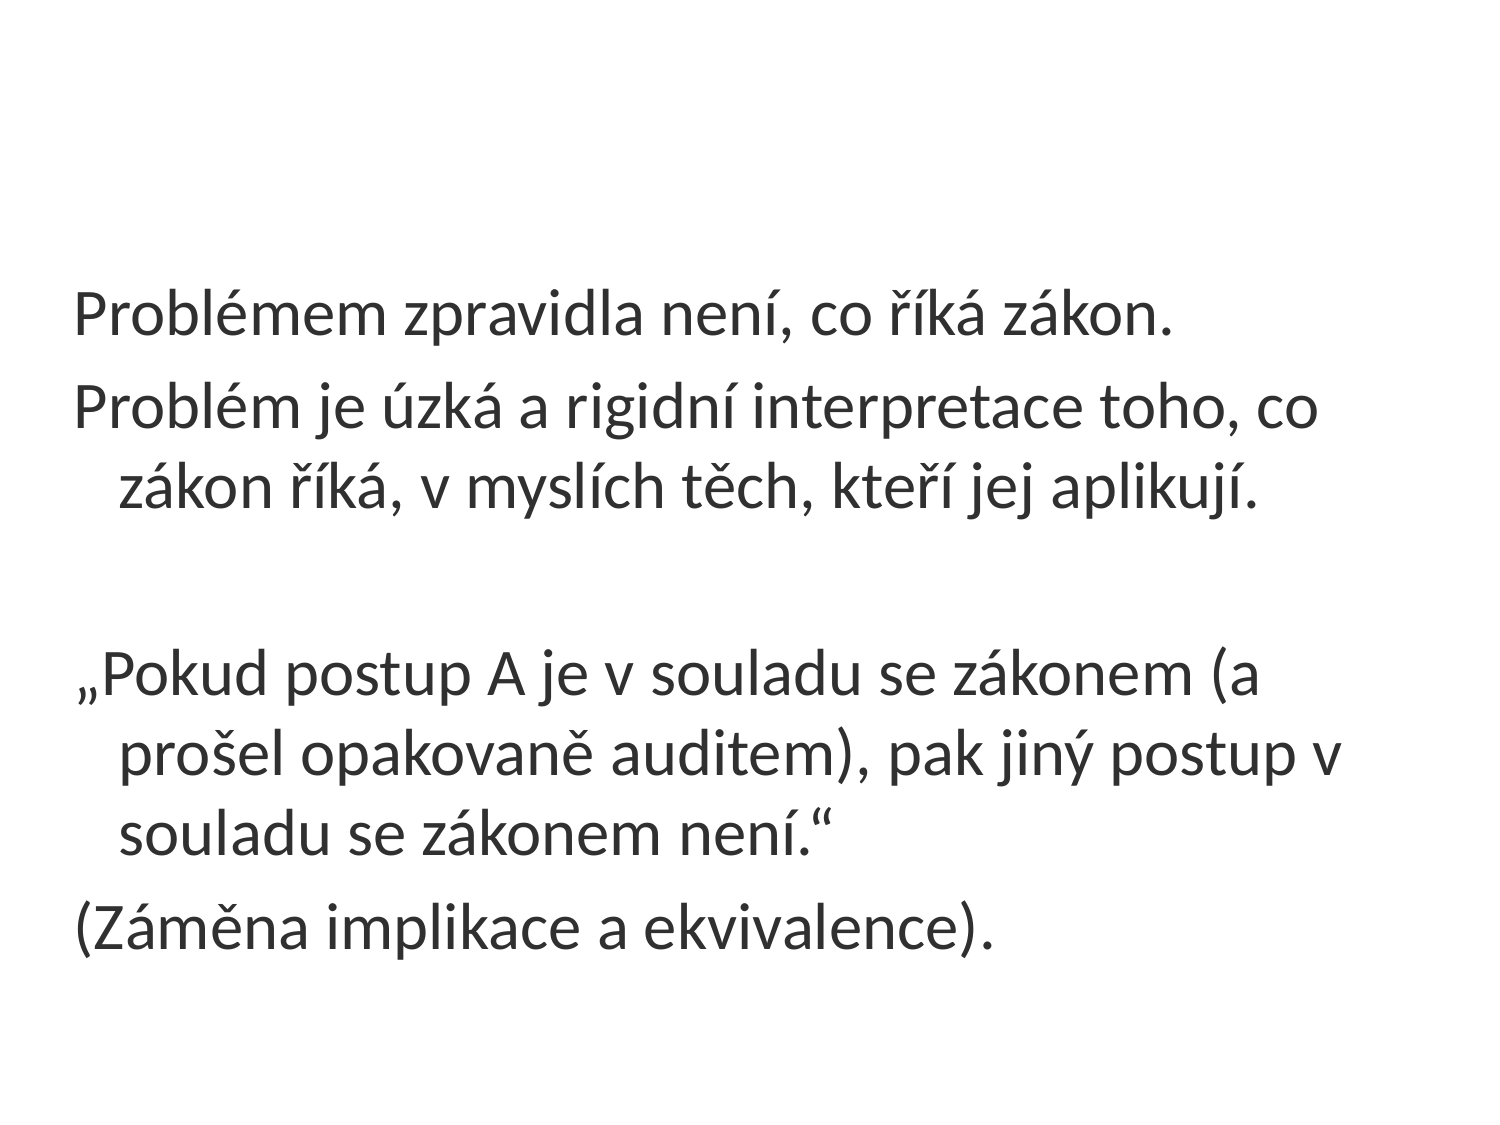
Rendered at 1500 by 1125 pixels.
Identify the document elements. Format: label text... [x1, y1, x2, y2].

list Problémem zpravidla není, co říká zákon. Problém je úzká a rigidní interpretace toho, co zákon říká, v myslích těch, kteří jej aplikují. „Pokud postup A je v souladu se zákonem (a prošel opakovaně auditem), pak jiný postup v souladu se zákonem není.“ (Záměna implikace a ekvivalence). [58, 160, 1429, 1071]
